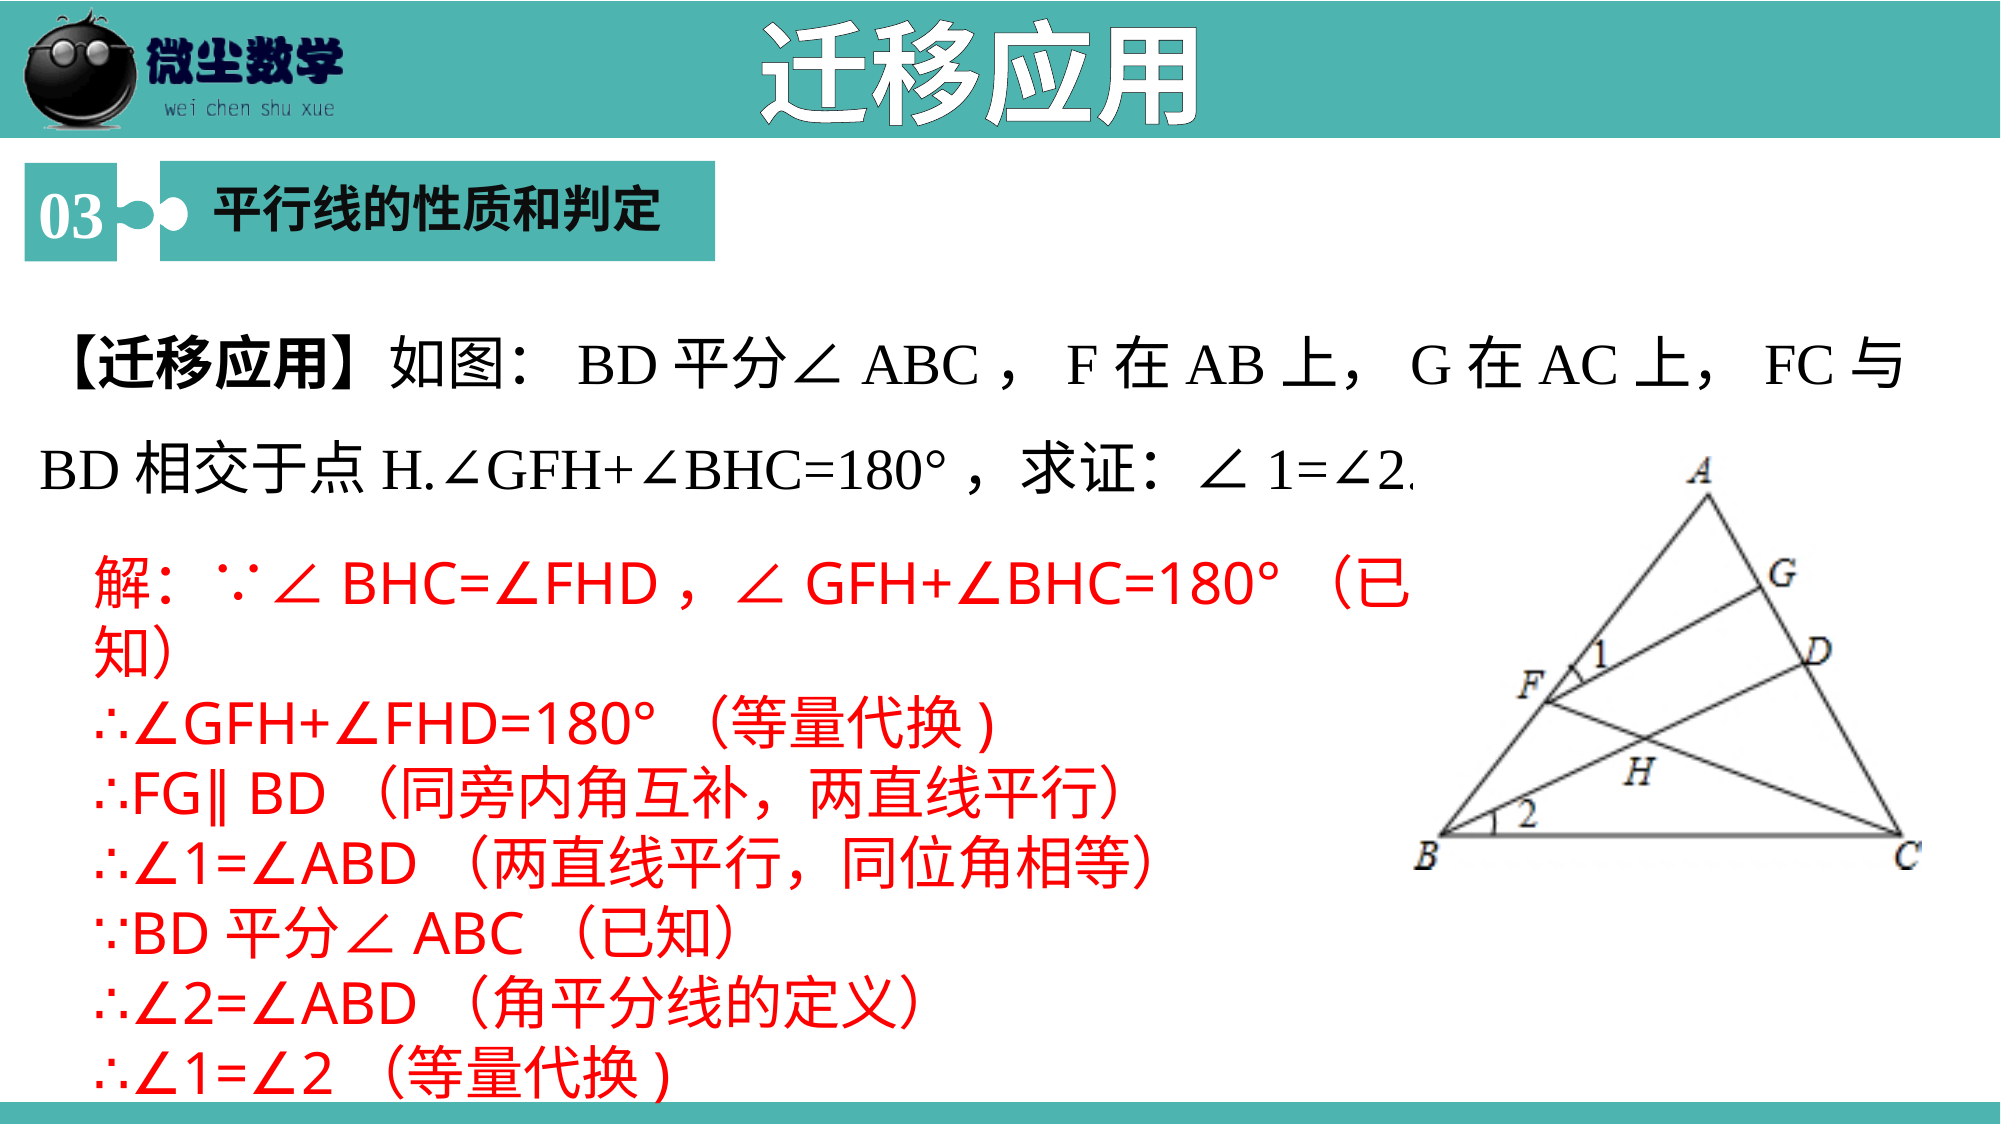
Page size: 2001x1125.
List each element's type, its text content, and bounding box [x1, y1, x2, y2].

text_box 平行线的性质和判定 [160, 160, 716, 262]
text_box 迁移应用 [742, 0, 1223, 146]
text_box 03 [24, 162, 154, 262]
picture [0, 1, 2001, 1124]
text_box 【迁移应用】如图：BD平分∠ABC，F在AB上，G在AC上，FC与BD相交于点H.∠GFH+∠BHC=180°，求证：∠1=∠2. [24, 283, 2000, 509]
text_box 解：∵∠BHC=∠FHD，∠GFH+∠BHC=180°（已知） ∴∠GFH+∠FHD=180°（等量代换) ∴FG∥ BD（同旁内角互补，两直线平行） ∴∠1=∠ABD（两直线平行，同位角相等） ∵BD平分∠ABC（已知） ∴∠2=∠ABD（角平分线的定义） ∴∠1=∠2（等量代换) [78, 538, 1506, 1114]
